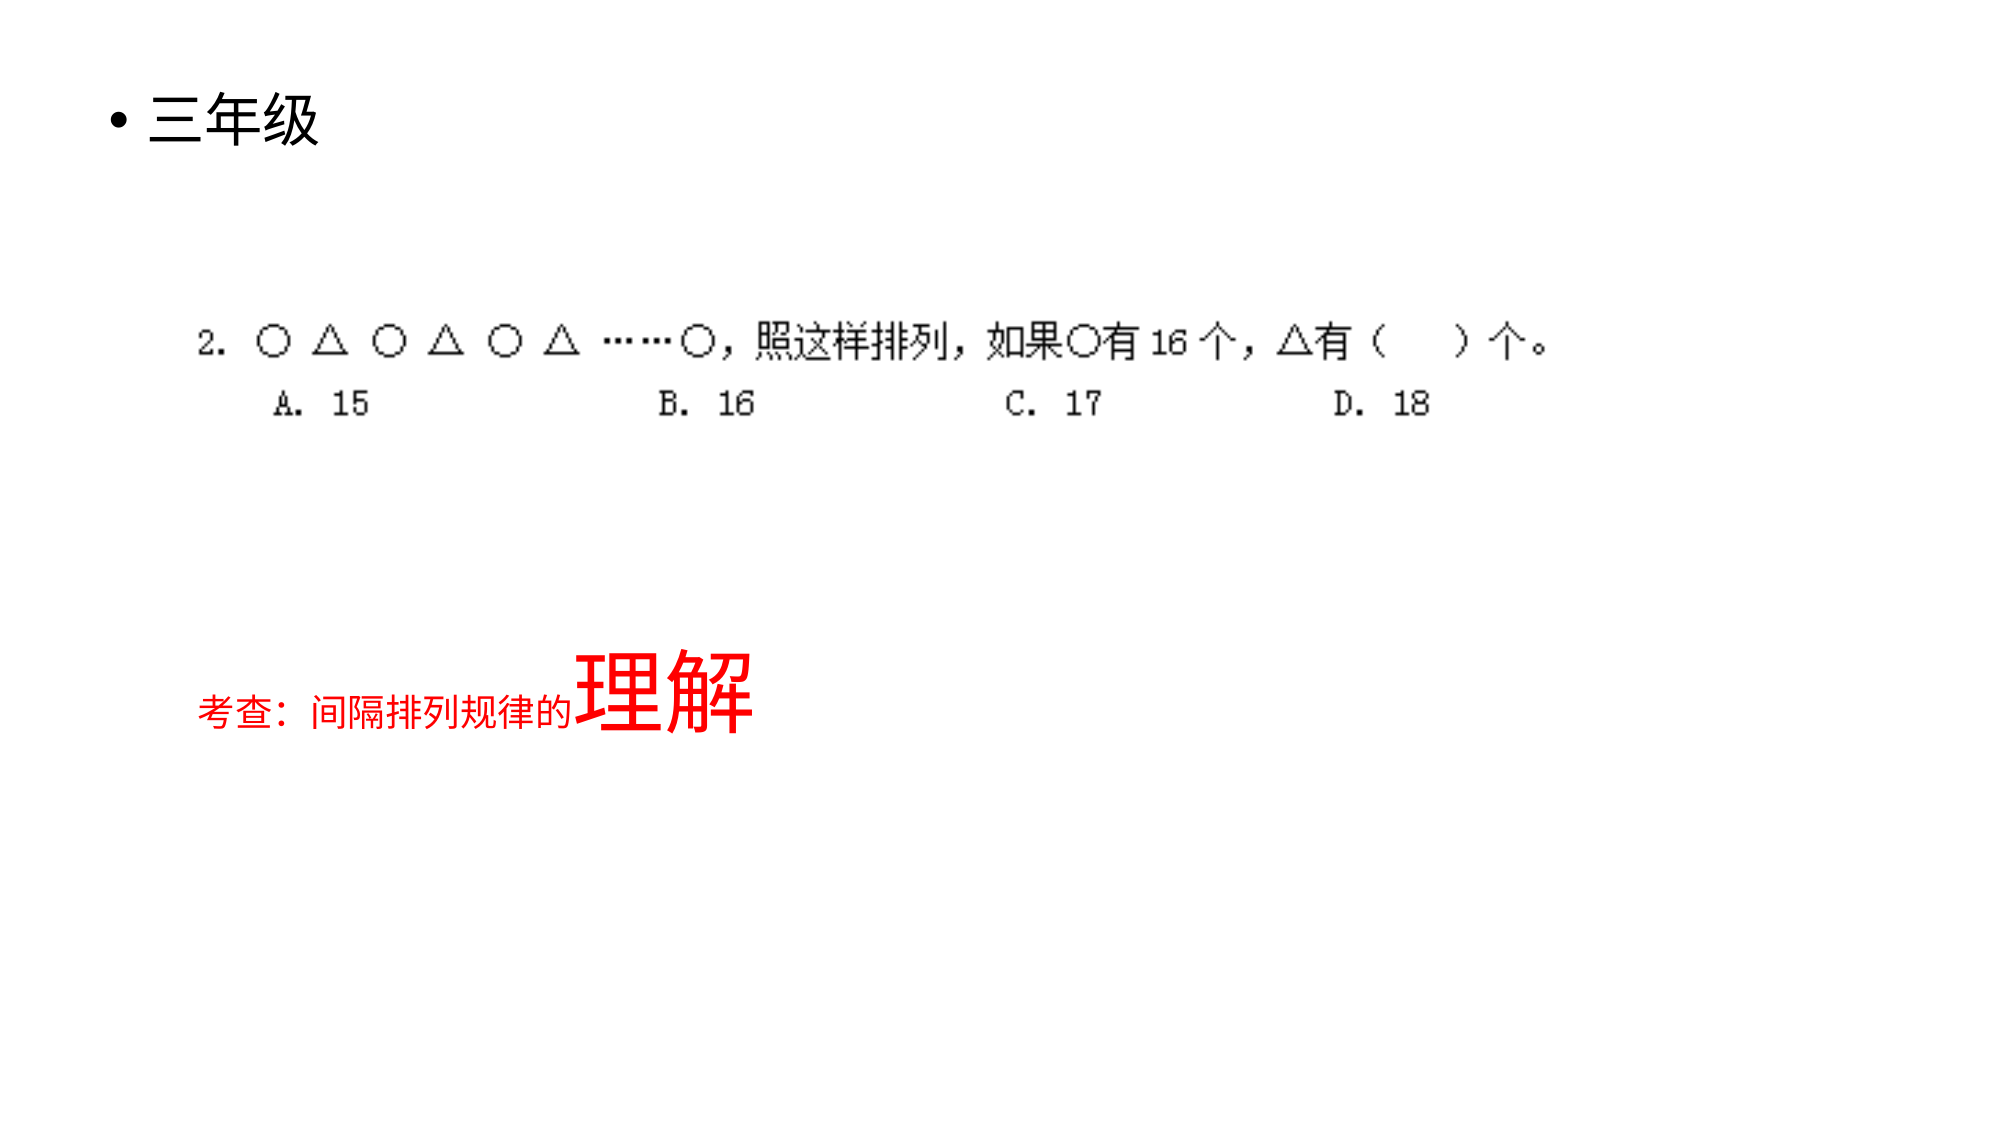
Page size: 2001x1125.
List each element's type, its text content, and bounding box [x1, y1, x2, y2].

picture [167, 303, 1603, 441]
list 三年级 [93, 83, 378, 193]
text_box 考查：间隔排列规律的理解 [183, 627, 772, 753]
